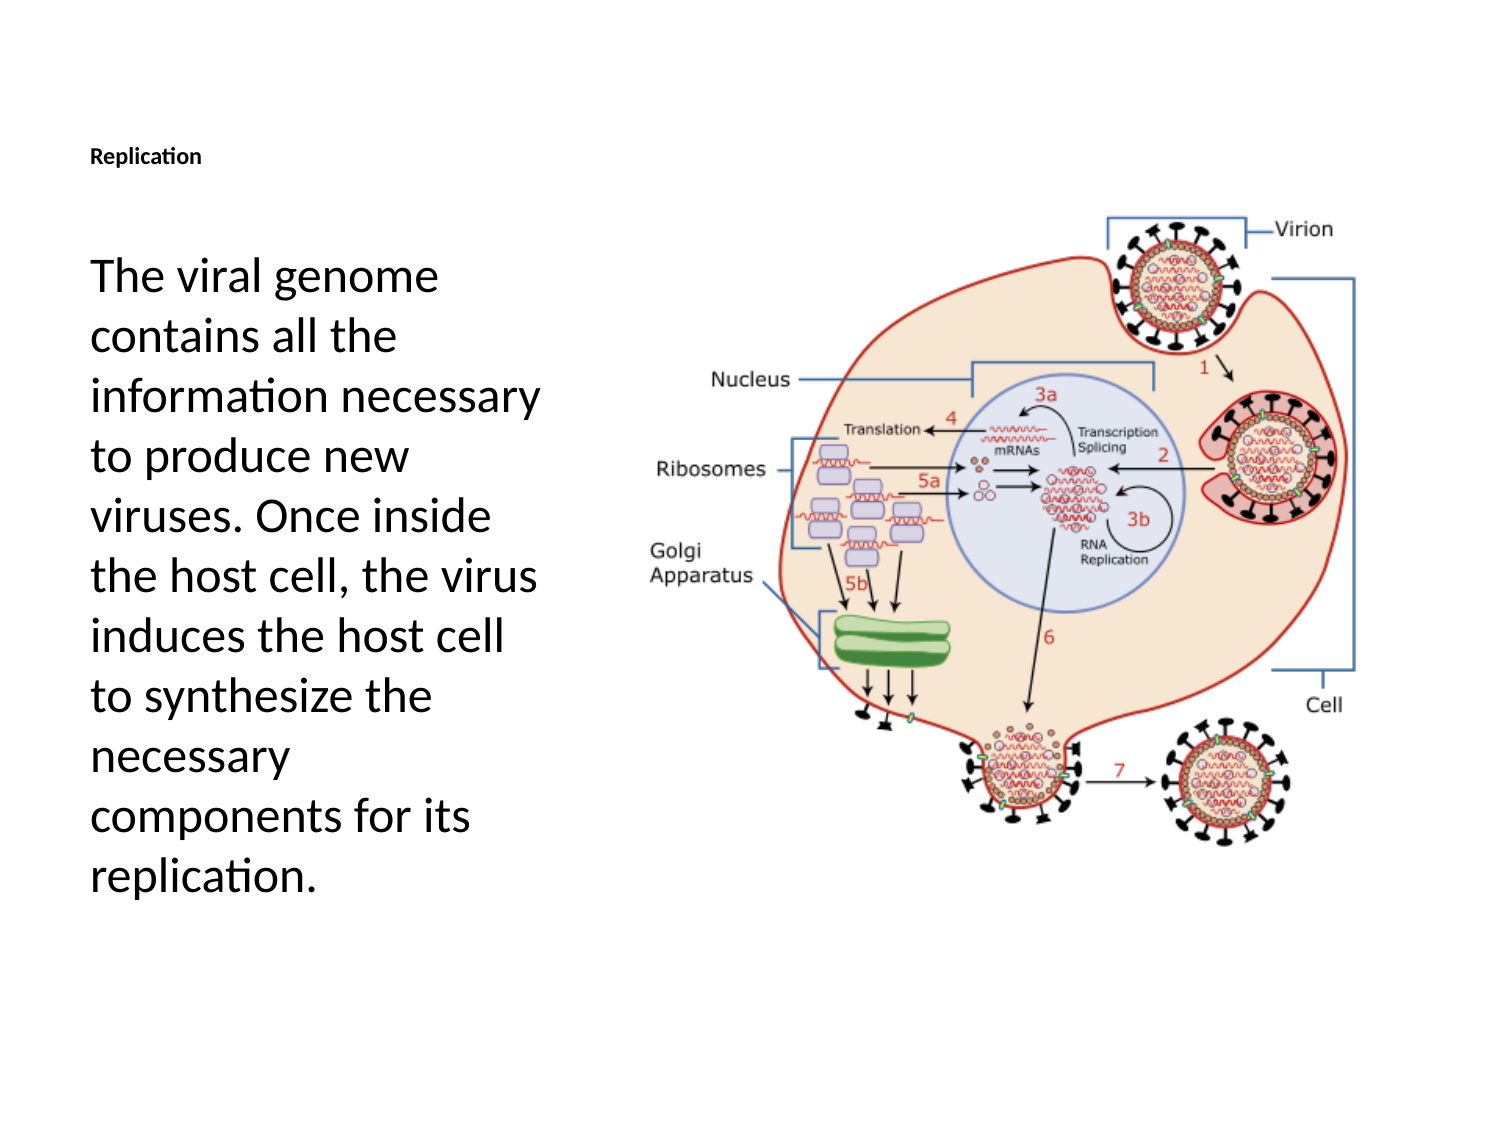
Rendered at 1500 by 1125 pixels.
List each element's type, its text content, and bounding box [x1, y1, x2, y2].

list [644, 191, 1367, 858]
list The viral genome contains all the information necessary to produce new viruses. Once inside the host cell, the virus induces the host cell to synthesize the necessary components for its replication. [75, 235, 569, 1005]
title Replication [75, 44, 569, 235]
